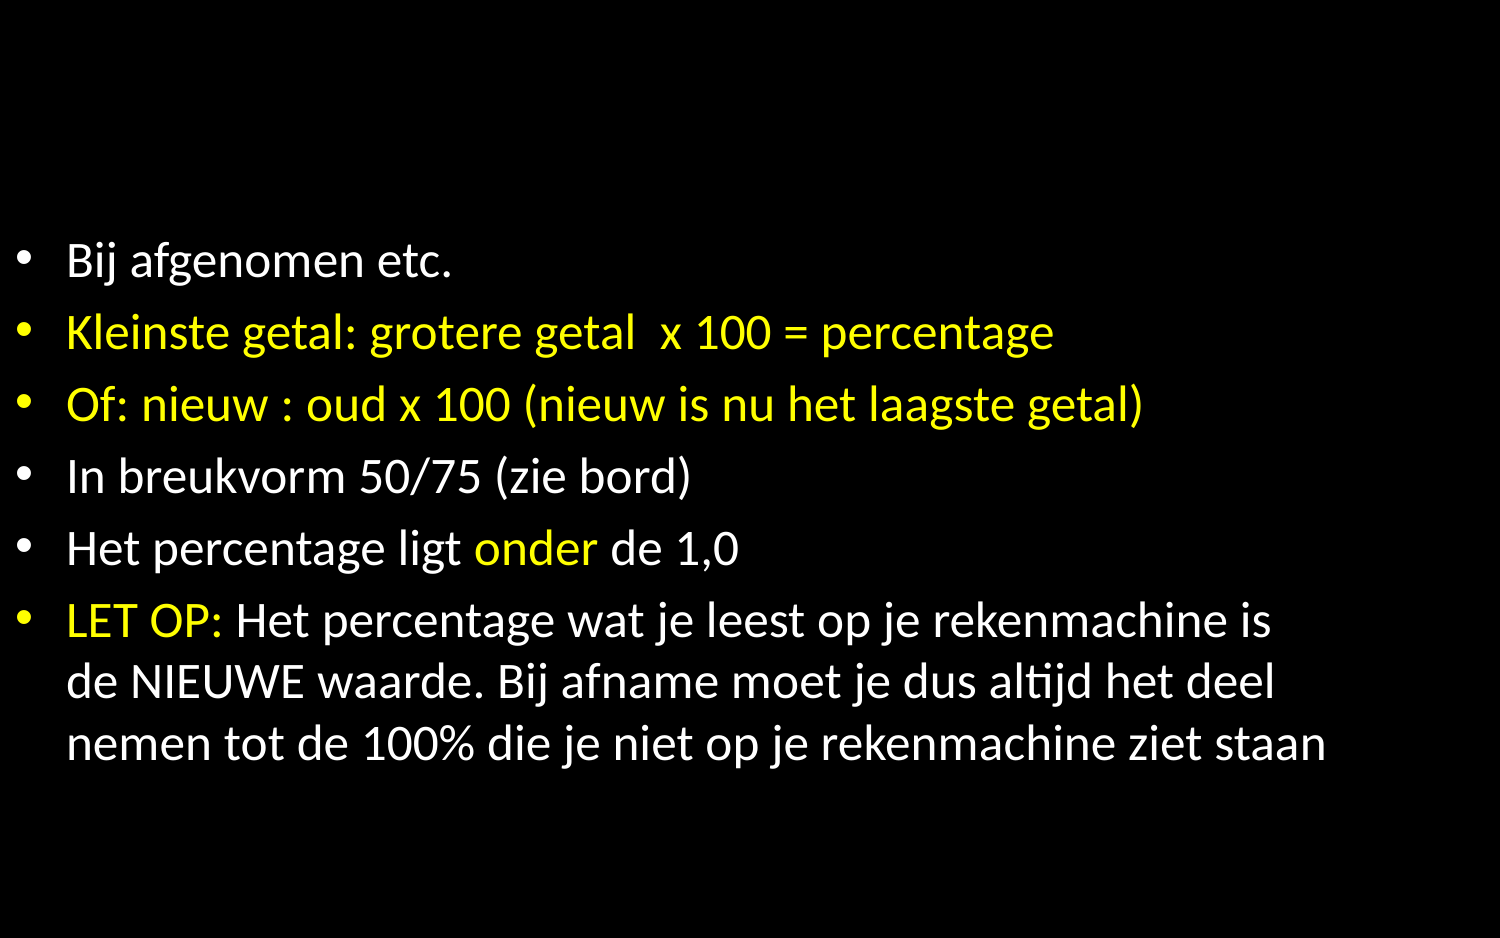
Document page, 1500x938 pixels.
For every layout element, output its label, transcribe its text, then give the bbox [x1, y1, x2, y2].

list Bij afgenomen etc. Kleinste getal: grotere getal x 100 = percentage Of: nieuw : oud x 100 (nieuw is nu het laagste getal) In breukvorm 50/75 (zie bord) Het percentage ligt onder de 1,0 LET OP: Het percentage wat je leest op je rekenmachine is de NIEUWE waarde. Bij afname moet je dus altijd het deel nemen tot de 100% die je niet op je rekenmachine ziet staan [0, 218, 1350, 838]
